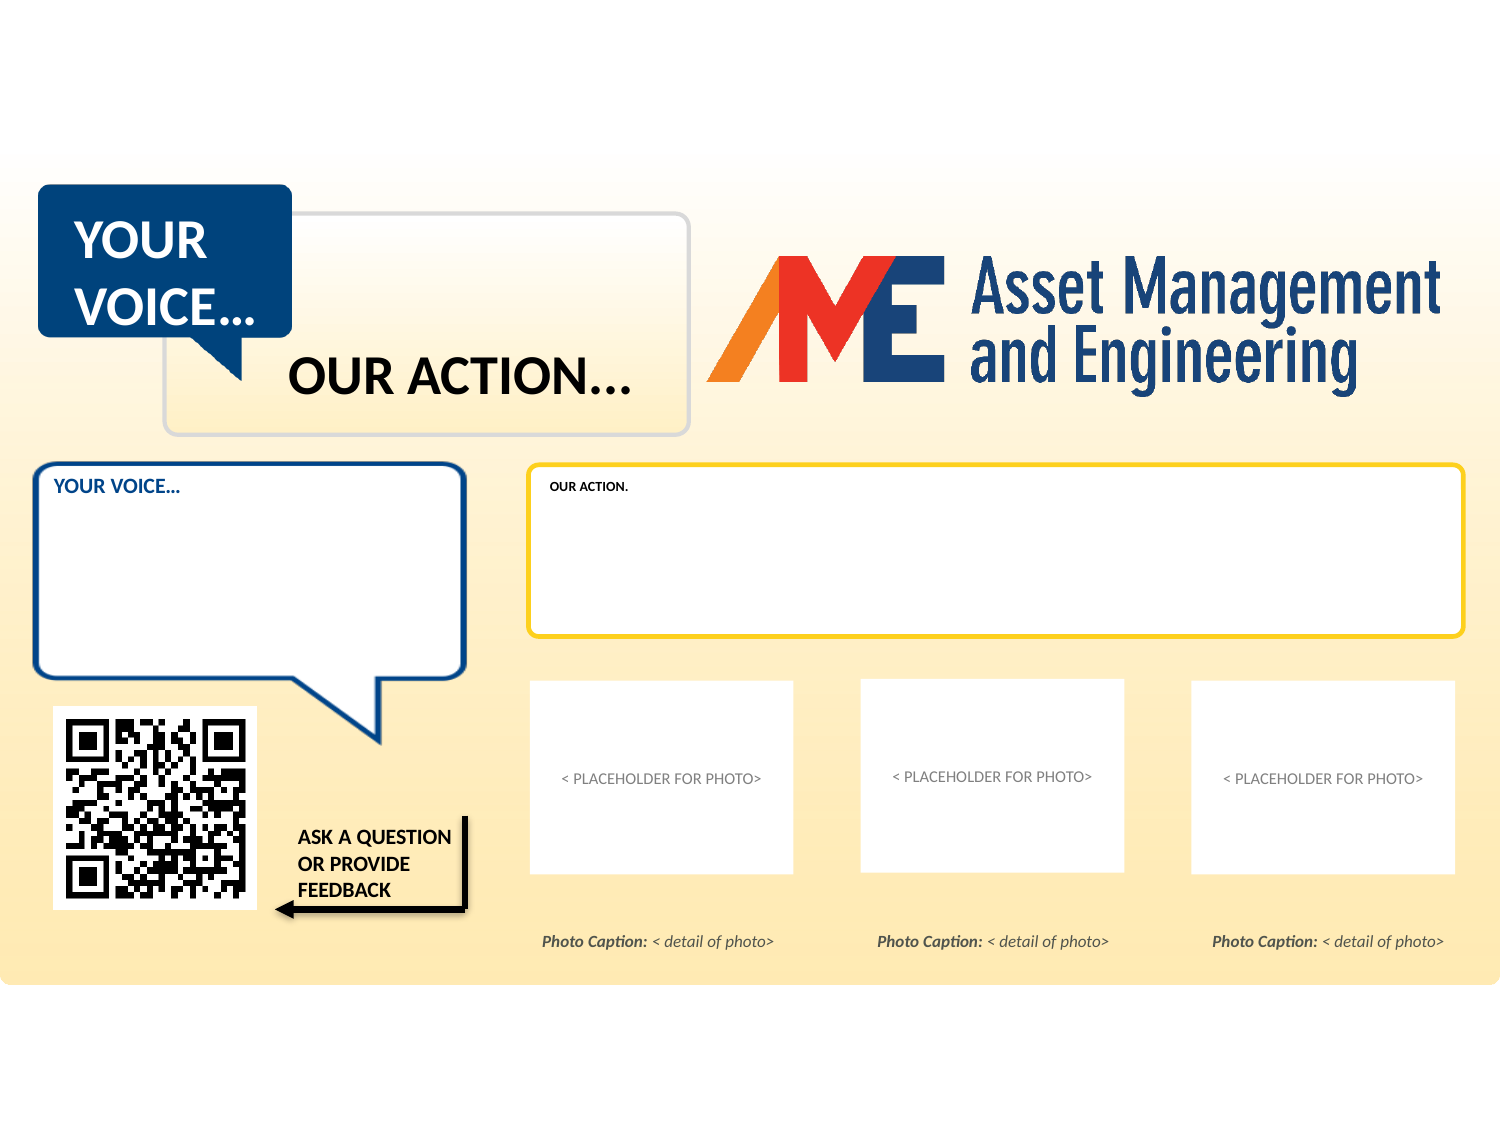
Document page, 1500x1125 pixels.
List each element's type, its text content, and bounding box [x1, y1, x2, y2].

text_box < PLACEHOLDER FOR PHOTO> [859, 677, 1126, 875]
text_box [0, 140, 1500, 985]
text_box < PLACEHOLDER FOR PHOTO> [528, 679, 796, 876]
text_box OUR ACTION. [557, 469, 857, 502]
text_box Photo Caption: < detail of photo> [526, 922, 791, 958]
text_box [557, 462, 1466, 639]
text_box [0, 130, 753, 435]
picture [706, 256, 1440, 397]
picture [0, 435, 553, 910]
text_box ASK A QUESTION OR PROVIDE FEEDBACK [283, 824, 457, 905]
text_box Photo Caption: < detail of photo> [861, 922, 1126, 958]
text_box Photo Caption: < detail of photo> [1196, 922, 1461, 958]
text_box < PLACEHOLDER FOR PHOTO> [1189, 679, 1457, 876]
